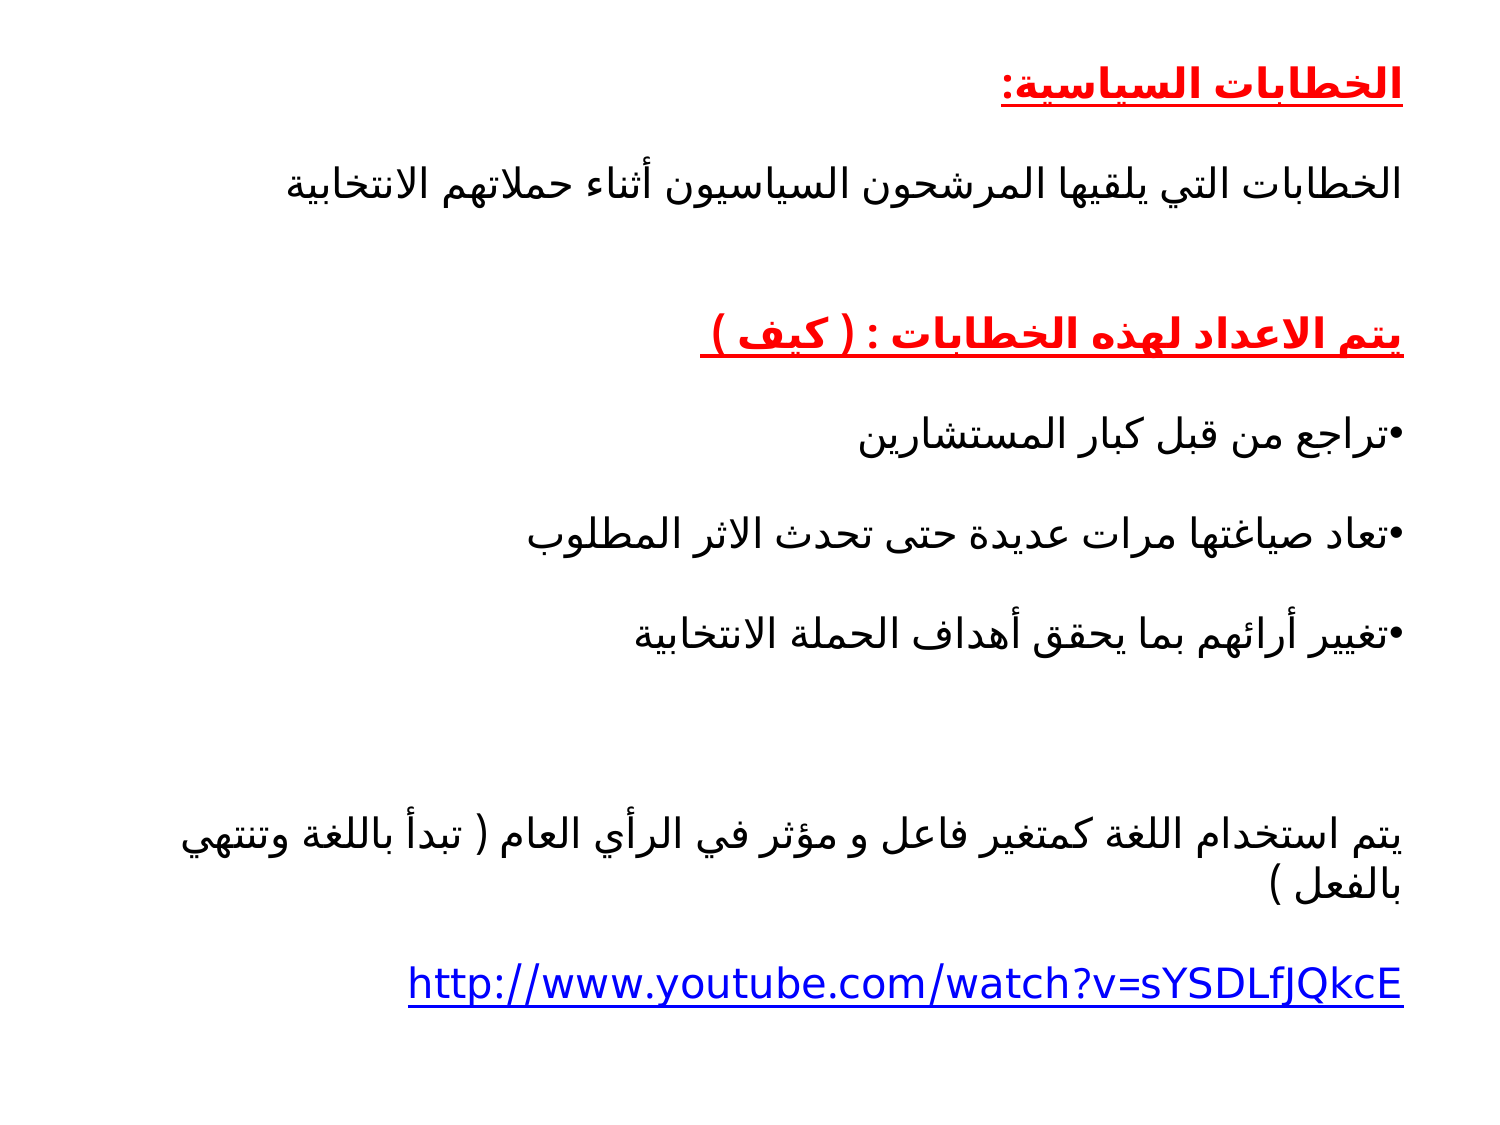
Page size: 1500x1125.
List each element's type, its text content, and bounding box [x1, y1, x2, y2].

text_box الخطابات السياسية: الخطابات التي يلقيها المرشحون السياسيون أثناء حملاتهم الانتخابية يتم الاعداد لهذه الخطابات : ( كيف ) تراجع من قبل كبار المستشارين تعاد صياغتها مرات عديدة حتى تحدث الاثر المطلوب تغيير أرائهم بما يحقق أهداف الحملة الانتخابية يتم استخدام اللغة كمتغير فاعل و مؤثر في الرأي العام ( تبدأ باللغة وتنتهي بالفعل ) http://www.youtube.com/watch?v=sYSDLfJQkcE [93, 49, 1419, 1125]
